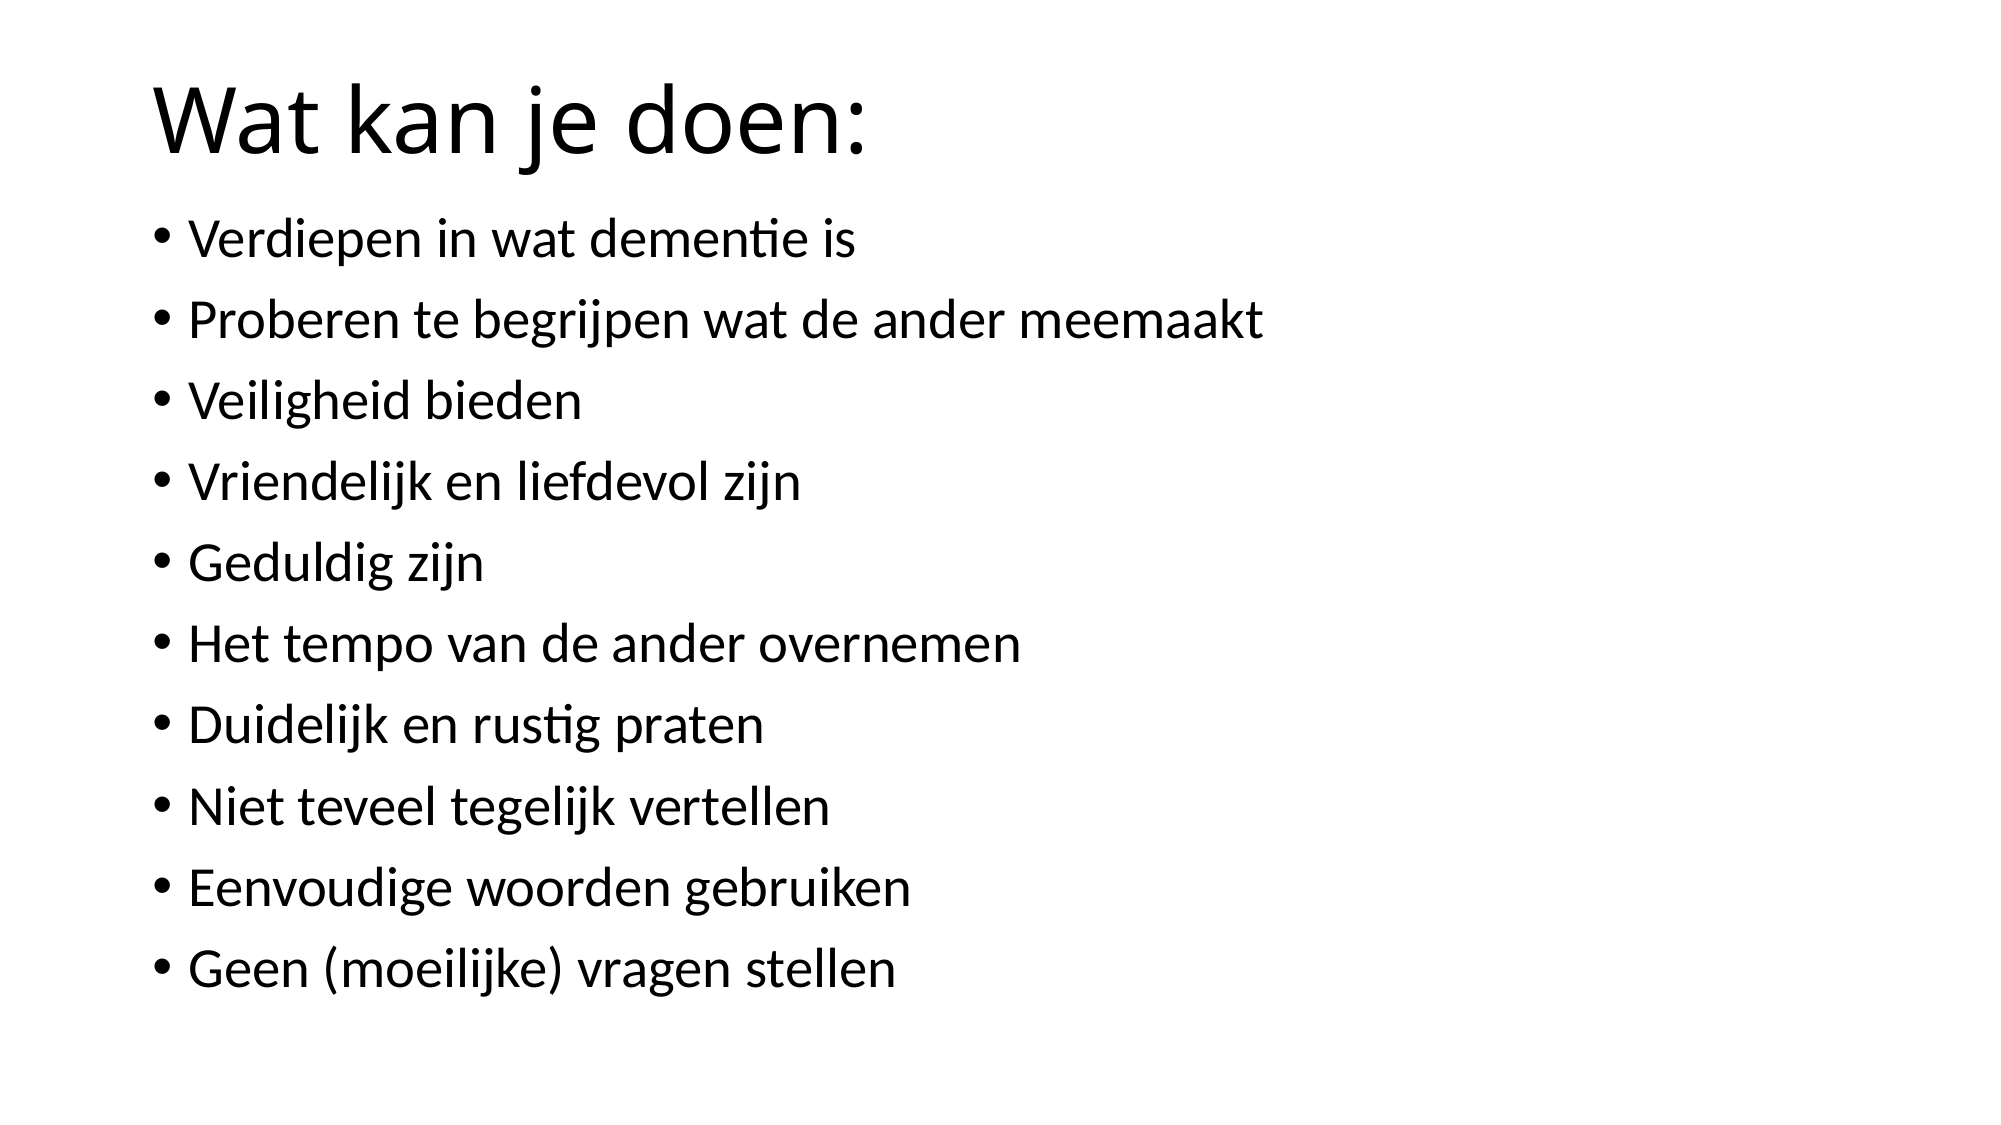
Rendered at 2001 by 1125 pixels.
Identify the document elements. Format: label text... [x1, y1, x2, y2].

list Verdiepen in wat dementie is Proberen te begrijpen wat de ander meemaakt Veiligheid bieden Vriendelijk en liefdevol zijn Geduldig zijn Het tempo van de ander overnemen Duidelijk en rustig praten Niet teveel tegelijk vertellen Eenvoudige woorden gebruiken Geen (moeilijke) vragen stellen [137, 200, 1863, 1014]
title Wat kan je doen: [137, 59, 1863, 189]
